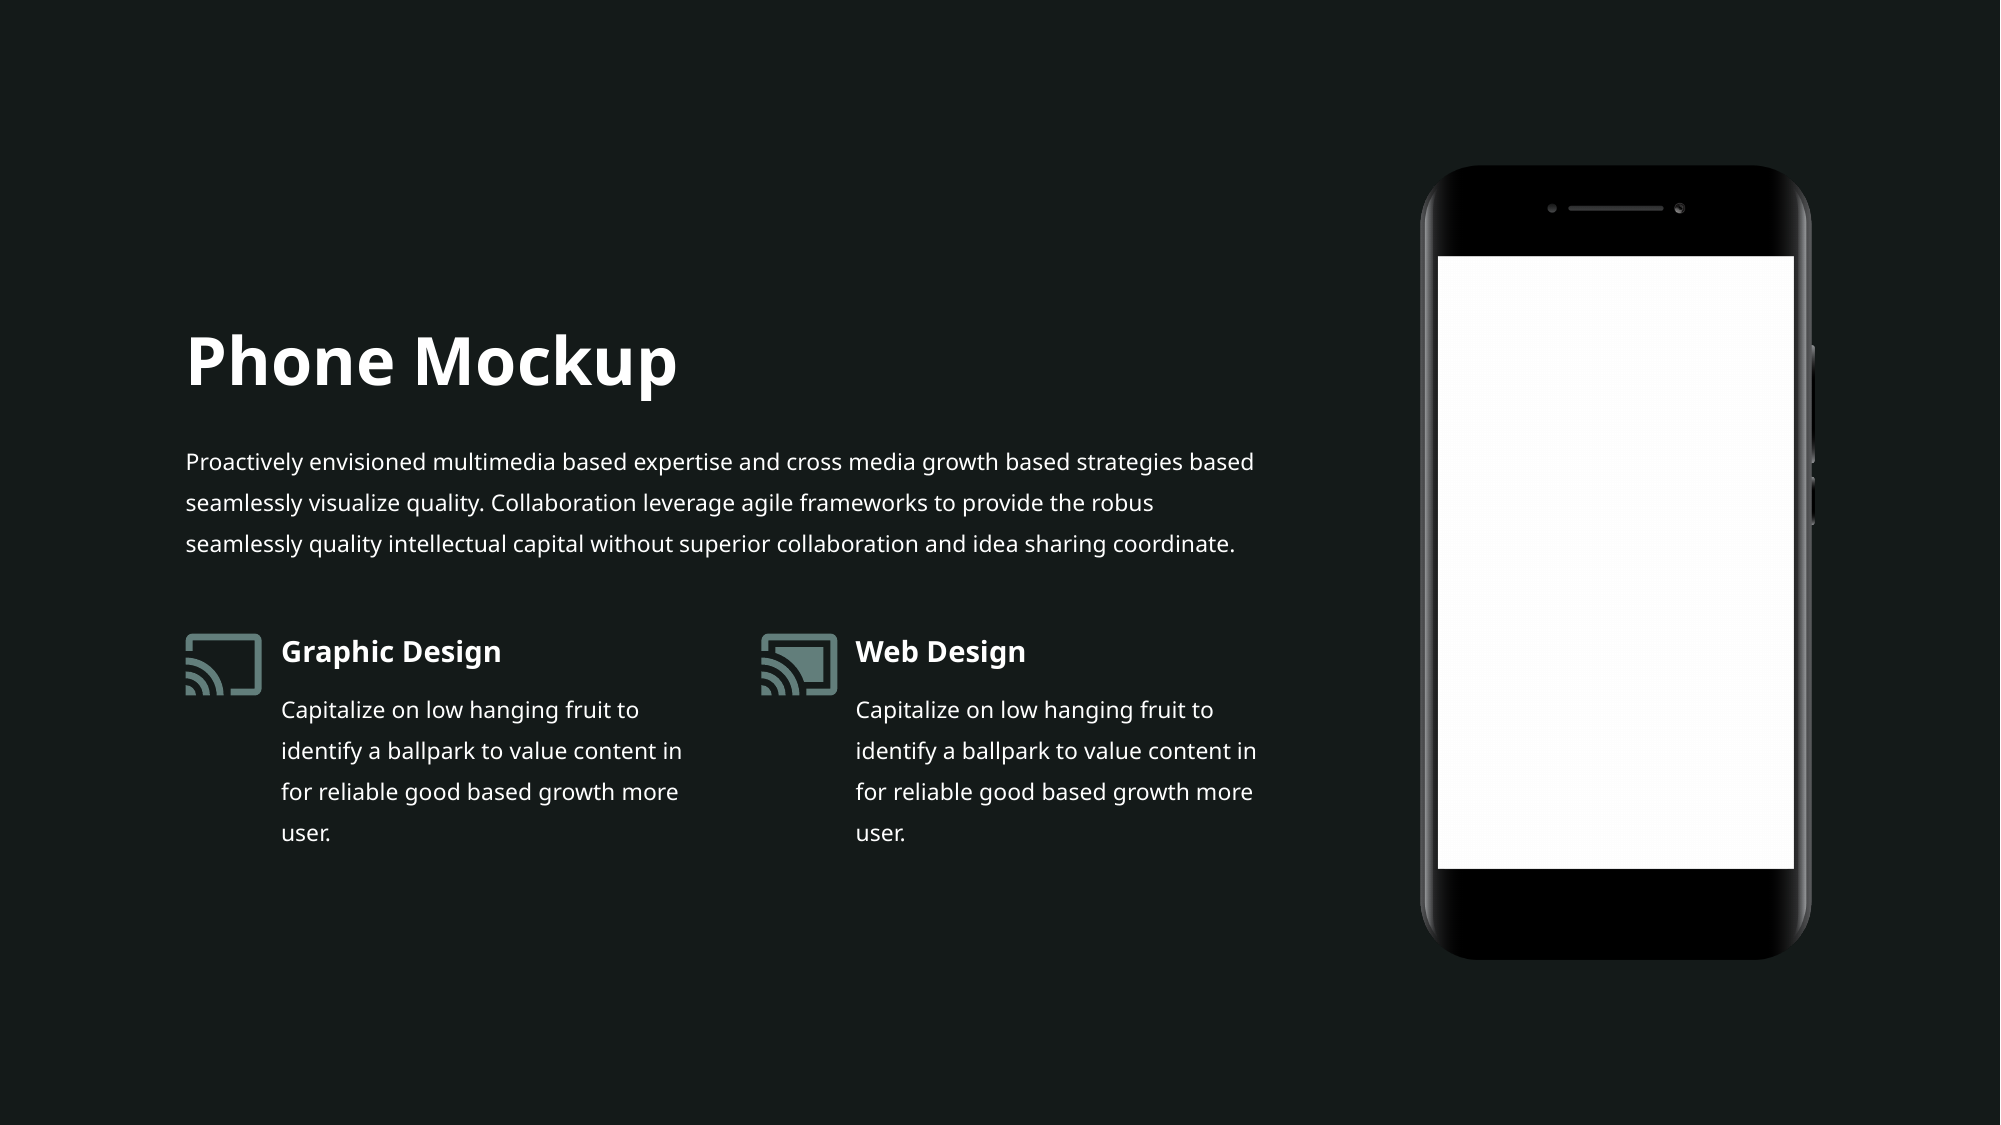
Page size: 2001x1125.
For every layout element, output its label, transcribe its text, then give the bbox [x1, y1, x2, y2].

picture [1420, 165, 1815, 960]
text_box Proactively envisioned multimedia based expertise and cross media growth based strategies based seamlessly visualize quality. Collaboration leverage agile frameworks to provide the robus seamlessly quality intellectual capital without superior collaboration and idea sharing coordinate. [185, 433, 1261, 558]
text_box Graphic Design [280, 633, 686, 669]
text_box [185, 633, 262, 696]
text_box Web Design [855, 633, 1261, 669]
text_box Phone Mockup [185, 318, 1261, 399]
text_box Capitalize on low hanging fruit to identify a ballpark to value content in for reliable good based growth more user. [280, 681, 686, 847]
text_box Capitalize on low hanging fruit to identify a ballpark to value content in for reliable good based growth more user. [855, 681, 1261, 847]
text_box [761, 633, 838, 696]
